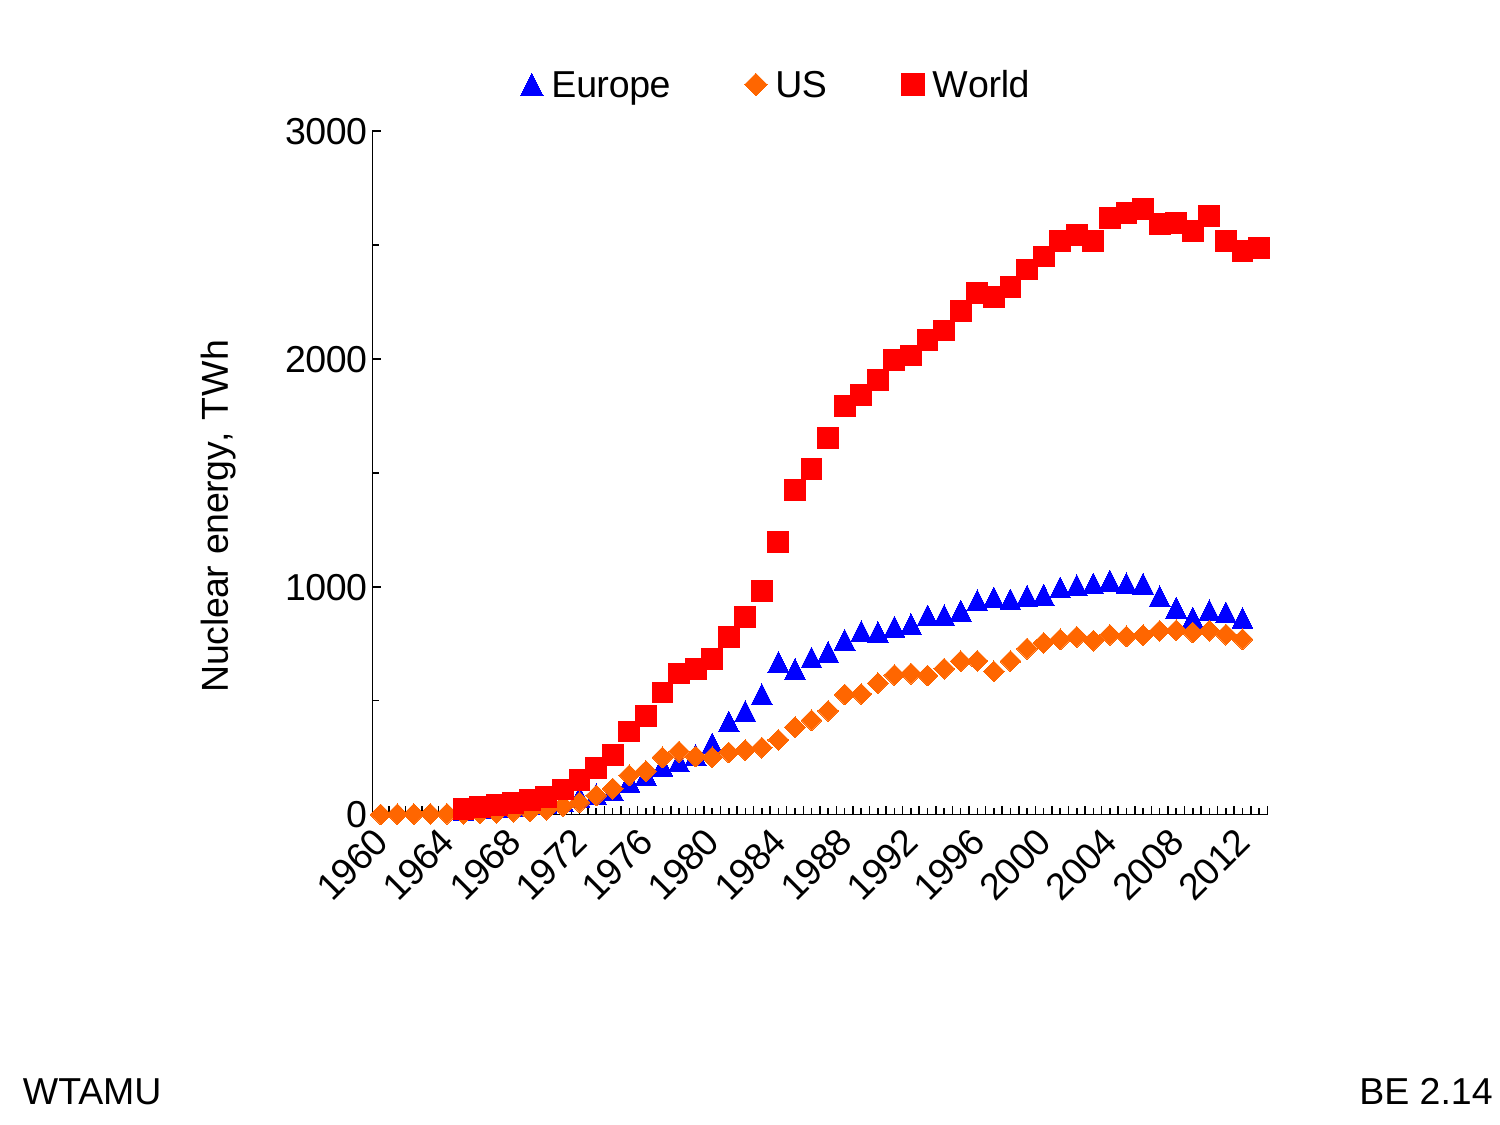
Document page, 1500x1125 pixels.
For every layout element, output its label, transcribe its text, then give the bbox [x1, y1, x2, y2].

text_box WTAMU [15, 1060, 170, 1120]
text_box BE 2.14 [1321, 1060, 1500, 1120]
chart [171, 23, 1290, 927]
